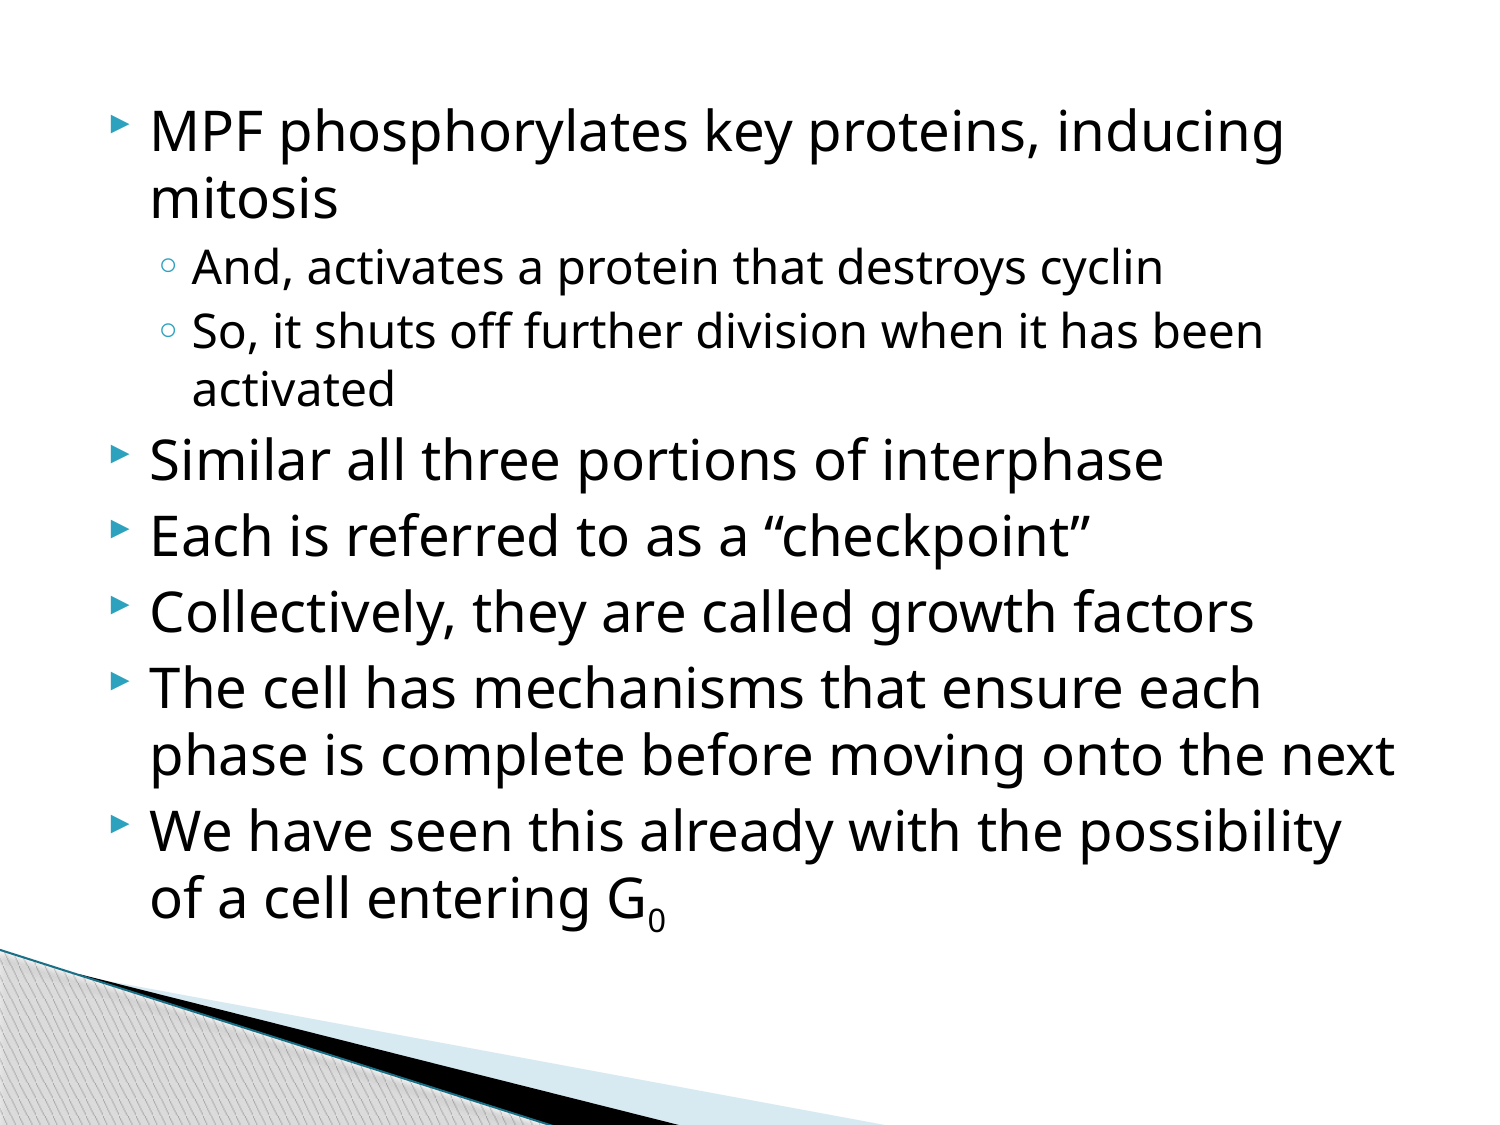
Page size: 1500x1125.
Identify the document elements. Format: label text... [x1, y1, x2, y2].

list MPF phosphorylates key proteins, inducing mitosis And, activates a protein that destroys cyclin So, it shuts off further division when it has been activated Similar all three portions of interphase Each is referred to as a “checkpoint” Collectively, they are called growth factors The cell has mechanisms that ensure each phase is complete before moving onto the next We have seen this already with the possibility of a cell entering G0 [75, 87, 1425, 1075]
